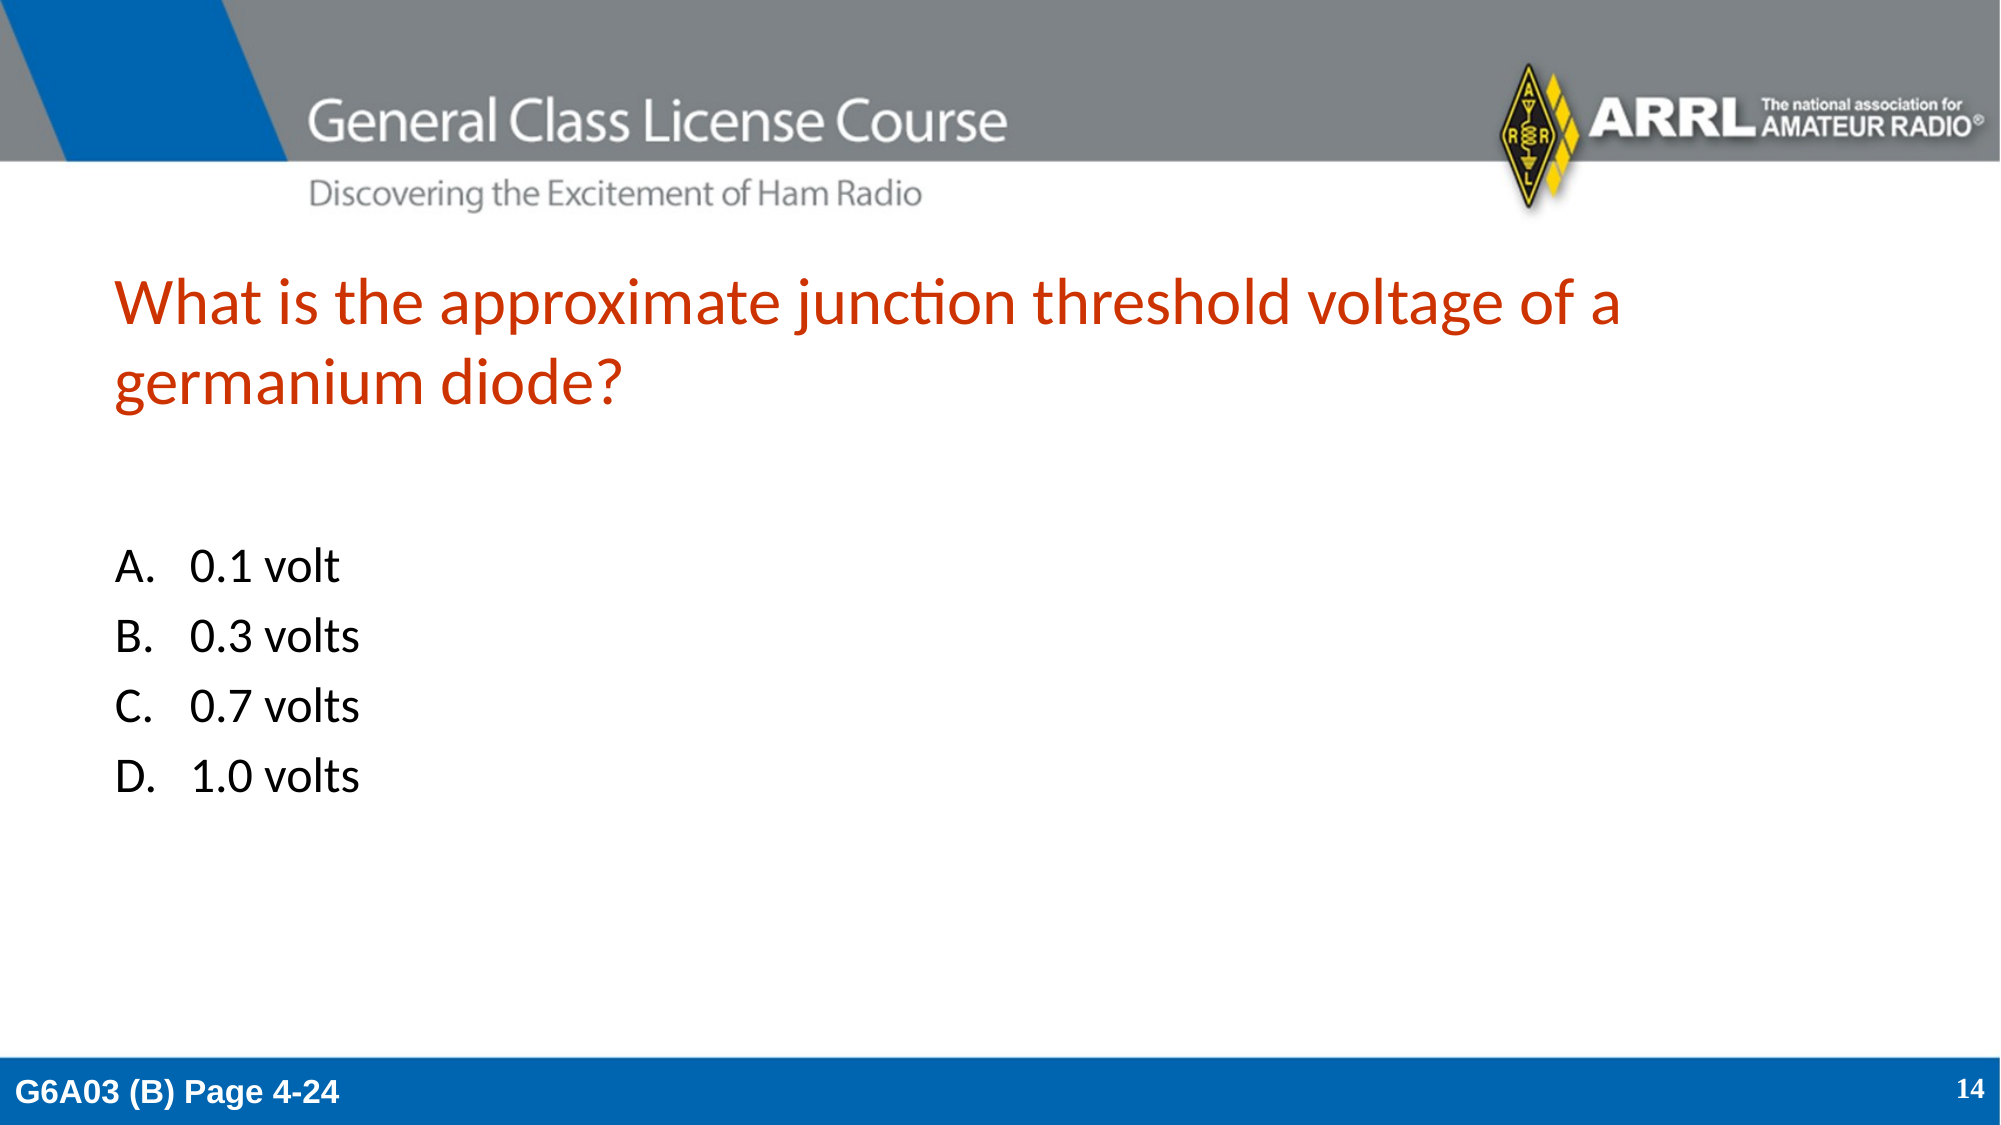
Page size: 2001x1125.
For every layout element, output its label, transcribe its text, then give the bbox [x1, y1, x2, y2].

list 0.1 volt 0.3 volts 0.7 volts 1.0 volts [99, 525, 1900, 1005]
title What is the approximate junction threshold voltage of a germanium diode? [99, 249, 1900, 468]
text_box 14 [1875, 1062, 2000, 1113]
text_box G6A03 (B) Page 4-24 [0, 1062, 1313, 1118]
picture [0, 0, 2001, 1125]
